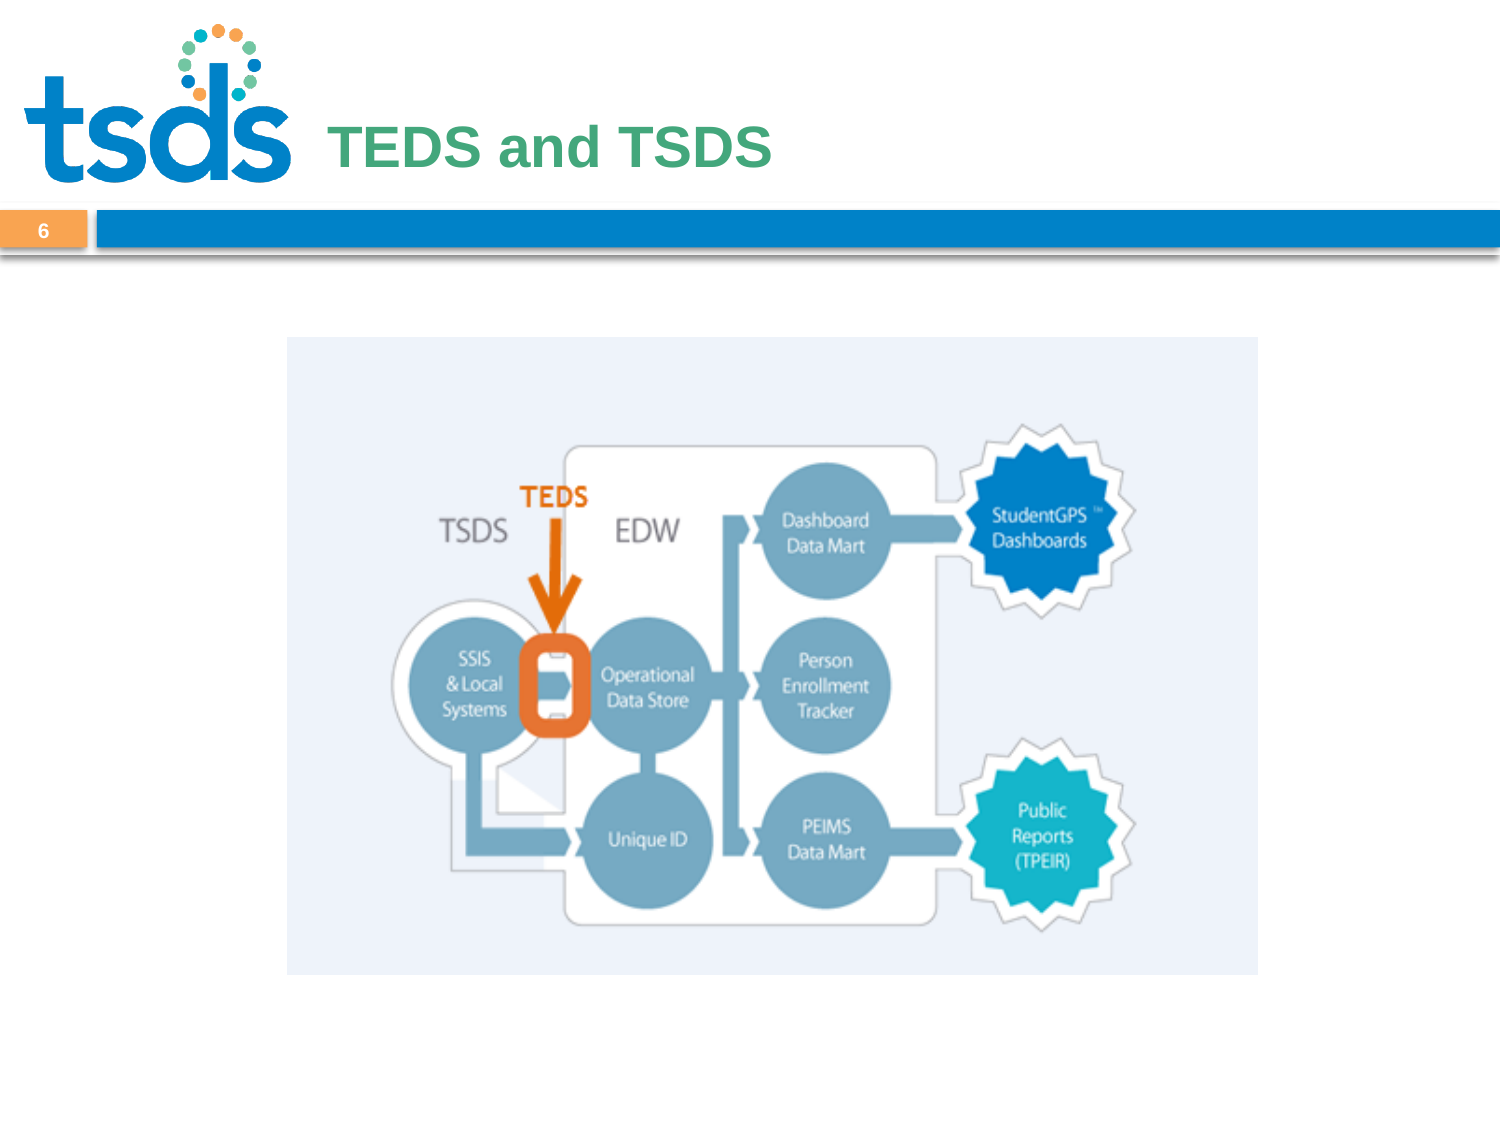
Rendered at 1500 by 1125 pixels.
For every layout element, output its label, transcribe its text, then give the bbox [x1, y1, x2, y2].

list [287, 337, 1258, 976]
picture [24, 24, 291, 191]
slide_number 5 [0, 210, 88, 251]
title TEDS and TSDS [312, 75, 1438, 213]
